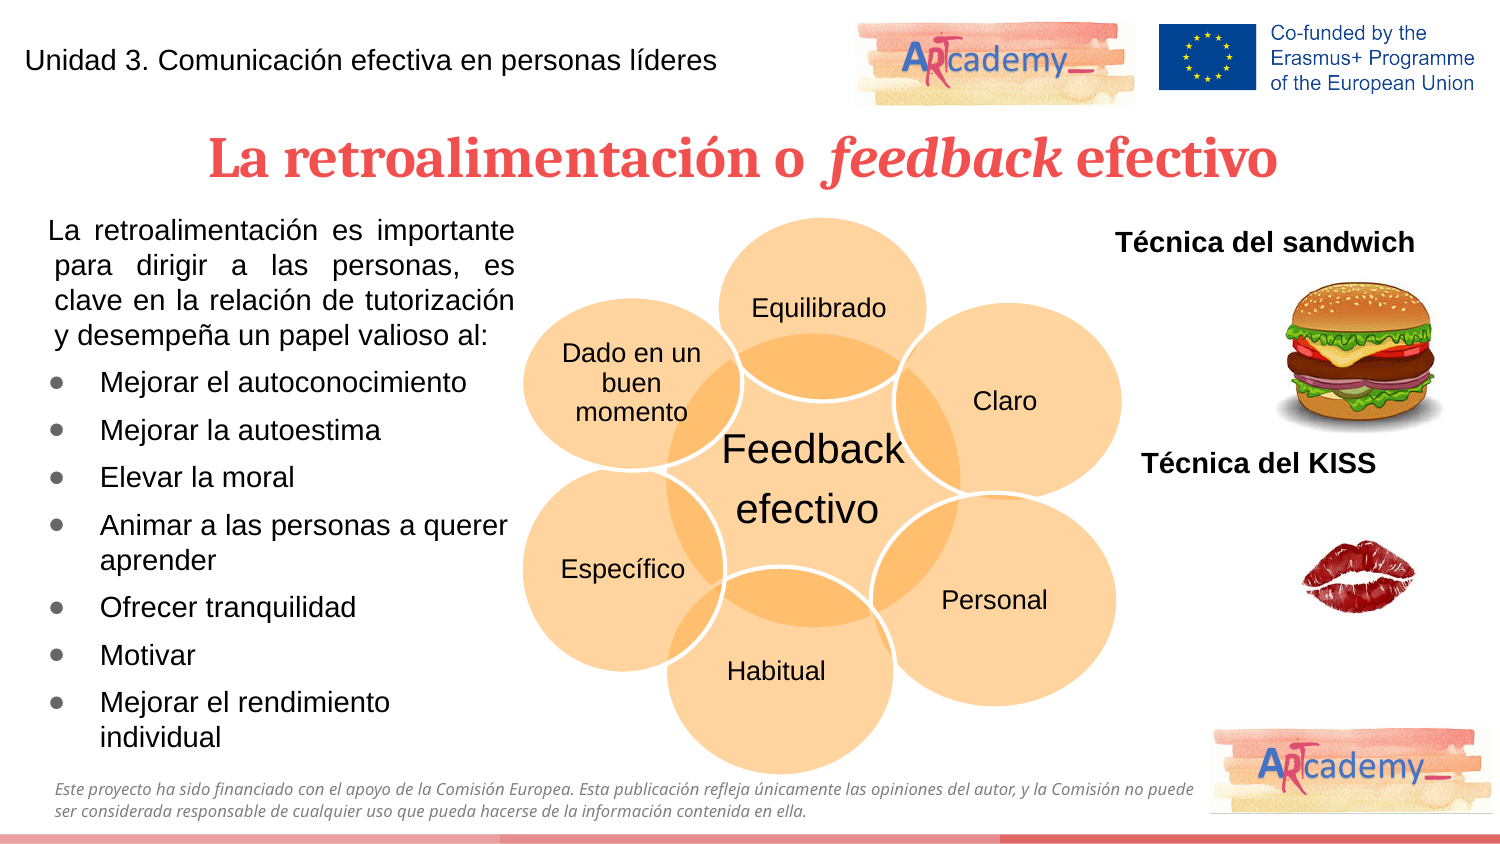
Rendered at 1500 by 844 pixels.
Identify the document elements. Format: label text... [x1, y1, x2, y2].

text_box Técnica del sandwich [1388, 216, 1431, 258]
picture [1158, 24, 1474, 94]
title La retroalimentación o feedback efectivo [164, 102, 1336, 204]
picture [1244, 259, 1474, 443]
list La retroalimentación es importante para dirigir a las personas, es clave en la relación de tutorización y desempeña un papel valioso al: Mejorar el autoconocimiento Mejorar la autoestima Elevar la moral Animar a las personas a querer aprender Ofrecer tranquilidad Motivar Mejorar el rendimiento individual [9, 196, 531, 770]
text_box Unidad 3. Comunicación efectiva en personas líderes [9, 33, 849, 84]
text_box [249, 217, 1391, 756]
picture [1210, 709, 1493, 844]
picture [854, 2, 1137, 138]
picture [1289, 505, 1430, 647]
text_box Este proyecto ha sido financiado con el apoyo de la Comisión Europea. Esta publicación refleja únicamente las opiniones del autor, y la Comisión no puede ser considerada responsable de cualquier uso que pueda hacerse de la información contenida en ella. [39, 769, 1205, 837]
